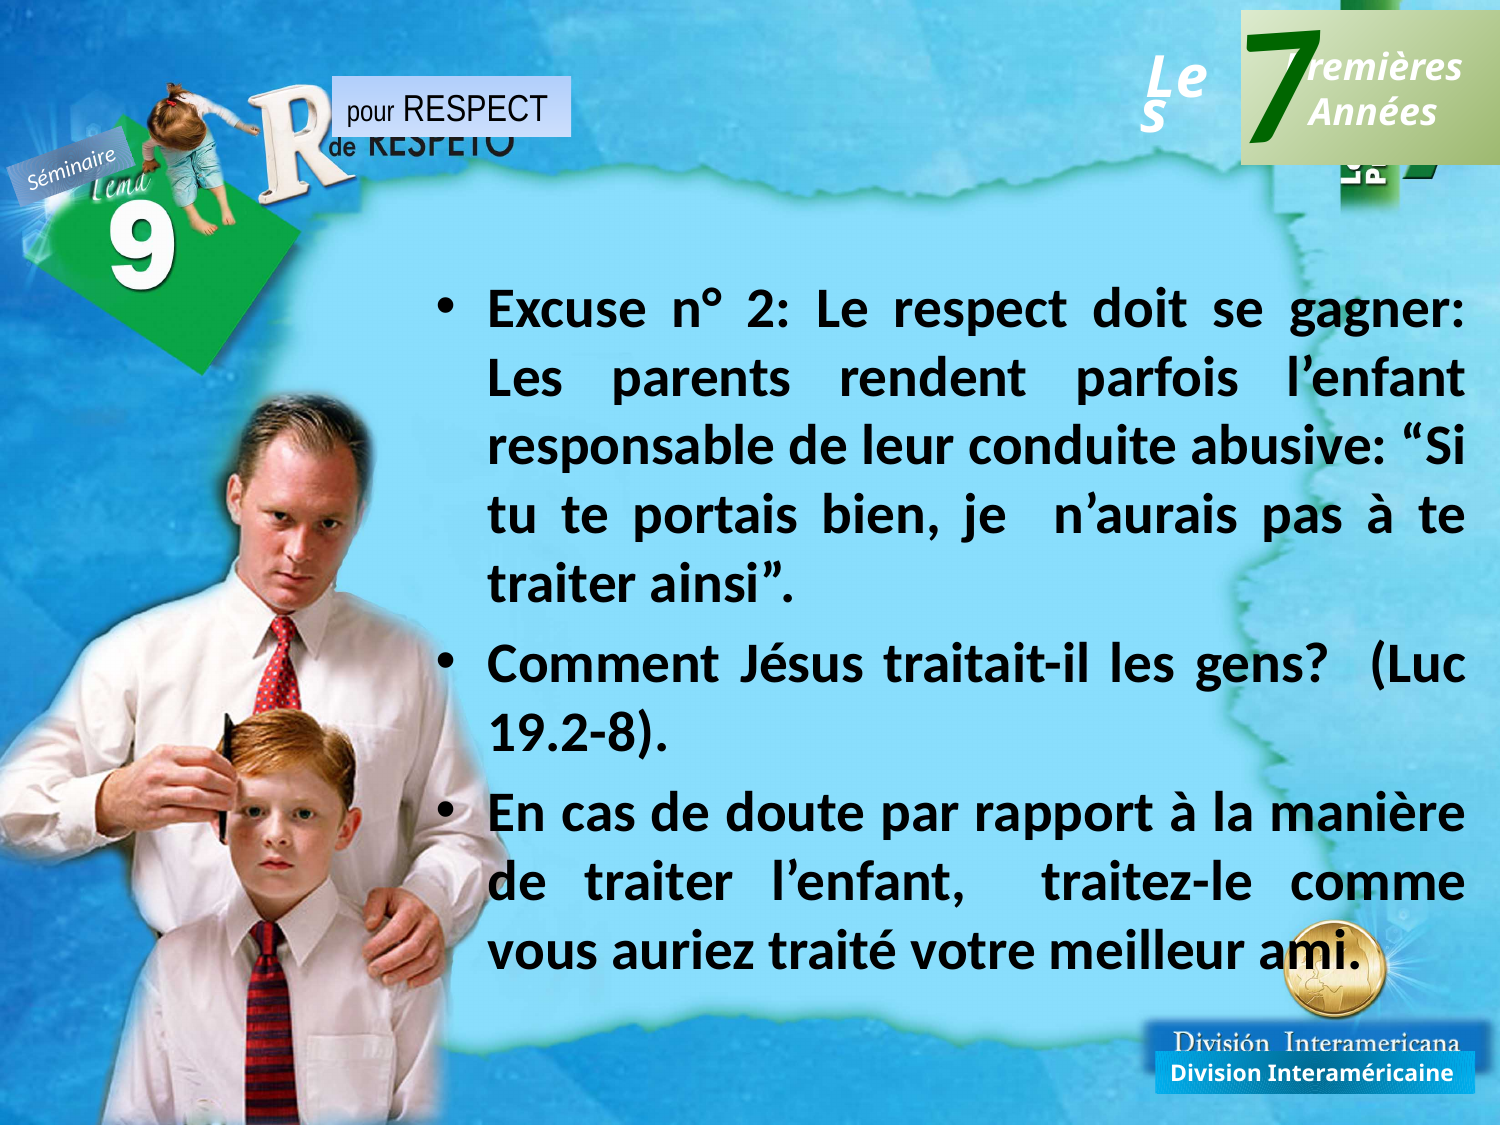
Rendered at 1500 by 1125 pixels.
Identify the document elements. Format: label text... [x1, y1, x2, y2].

list Excuse n° 2: Le respect doit se gagner: Les parents rendent parfois l’enfant responsable de leur conduite abusive: “Si tu te portais bien, je n’aurais pas à te traiter ainsi”. Comment Jésus traitait-il les gens? (Luc 19.2-8). En cas de doute par rapport à la manière de traiter l’enfant, traitez-le comme vous auriez traité votre meilleur ami. [420, 262, 1483, 1005]
picture [0, 0, 1500, 1125]
